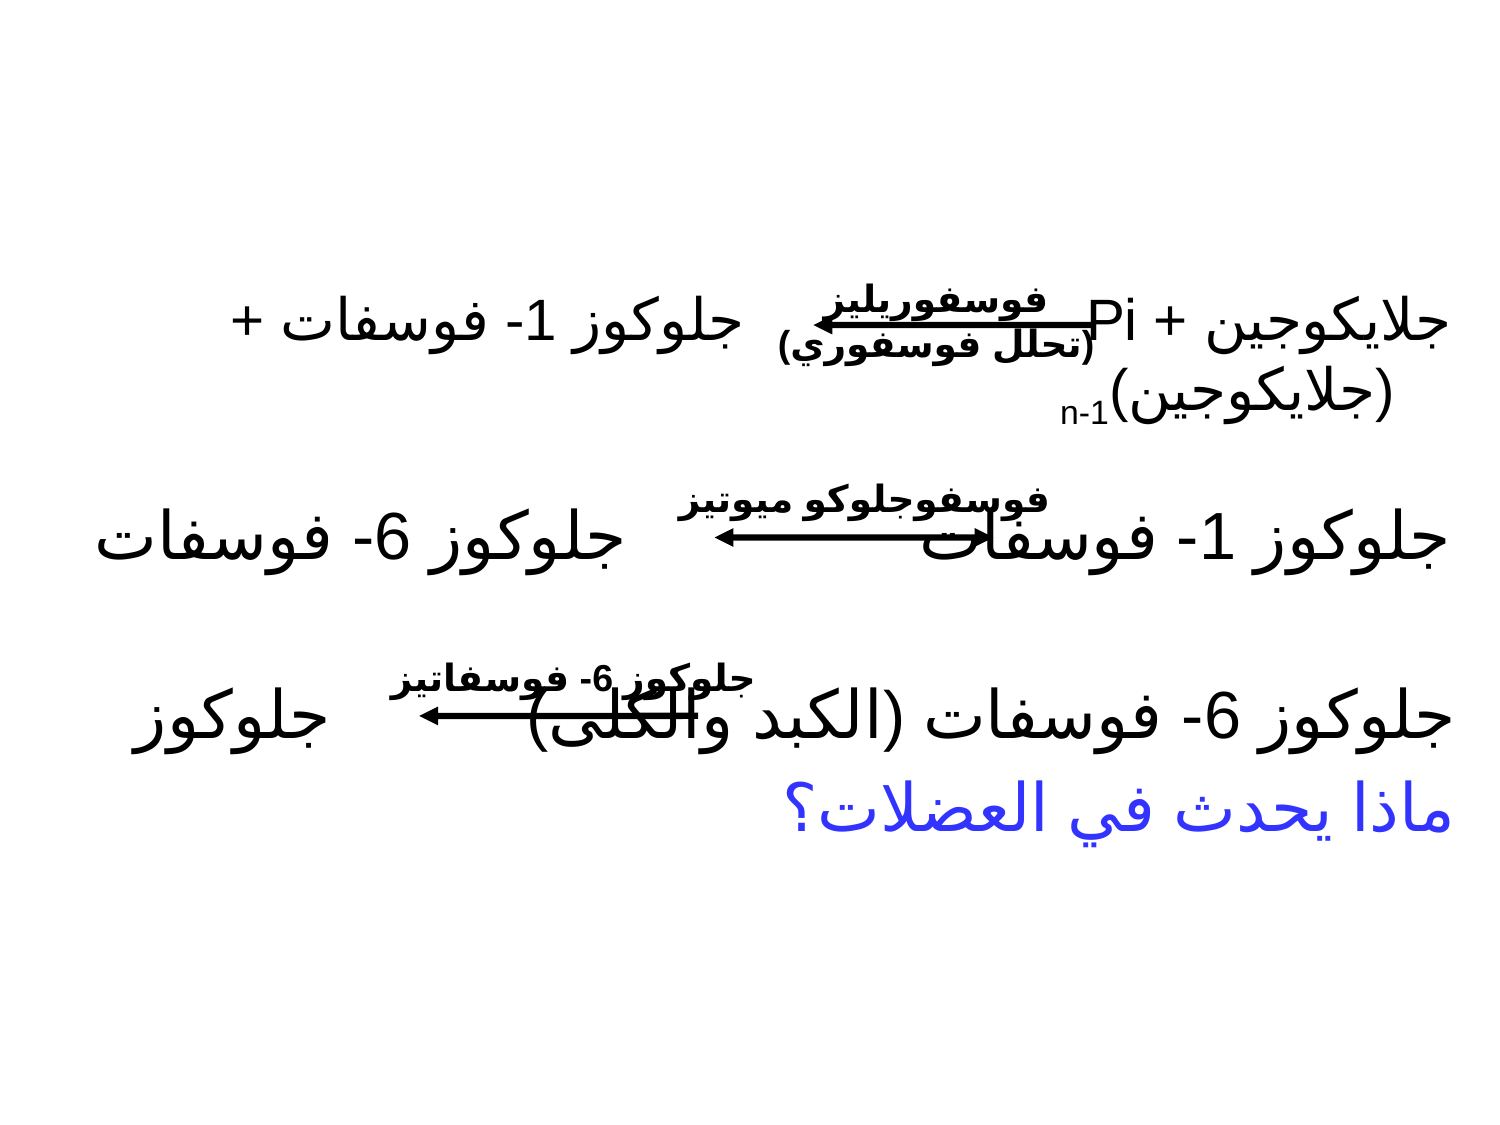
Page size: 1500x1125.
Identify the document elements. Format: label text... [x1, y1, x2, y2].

text_box فوسفوريليز (تحلل فوسفوري) [763, 267, 1109, 372]
text_box جلوكوز 6- فوسفات (الكبد والكلى) جلوكوز ماذا يحدث في العضلات؟ [76, 664, 1471, 917]
text_box جلايكوجين + Pi جلوكوز 1- فوسفات + (جلايكوجين)n-1 [29, 274, 1466, 386]
text_box [419, 709, 699, 723]
text_box فوسفوجلوكو ميوتيز [663, 467, 1065, 528]
text_box [714, 531, 994, 544]
list جلوكوز 1- فوسفات جلوكوز 6- فوسفات [52, 485, 1467, 597]
text_box جلوكوز 6- فوسفاتيز [375, 646, 771, 706]
